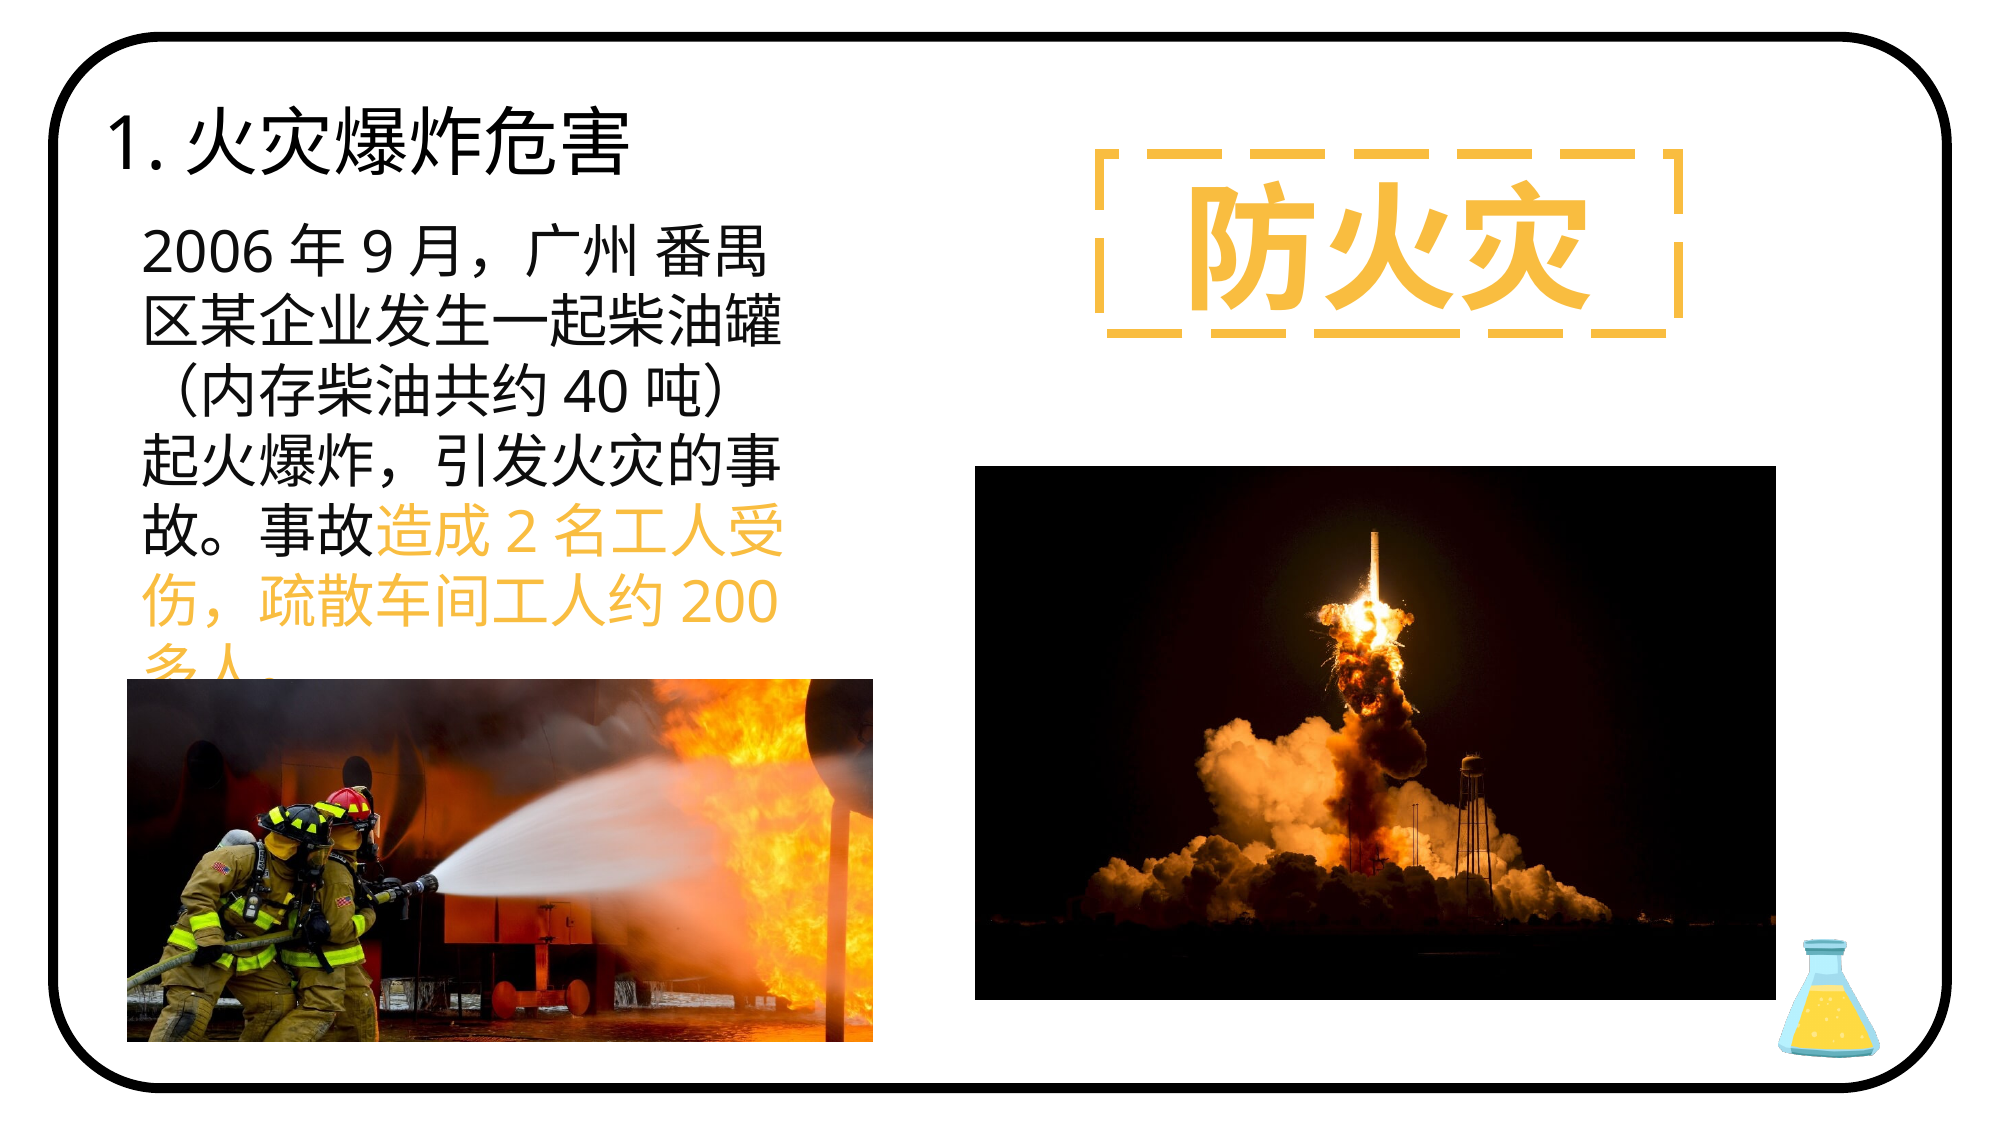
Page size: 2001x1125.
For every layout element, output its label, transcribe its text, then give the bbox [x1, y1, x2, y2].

picture [1778, 939, 1880, 1058]
picture [975, 466, 1776, 1000]
picture [127, 679, 873, 1042]
text_box 防火灾 [1099, 153, 1679, 335]
text_box 1.火灾爆炸危害 [88, 87, 738, 193]
text_box 2006年9月，广州 番禺区某企业发生一起柴油罐（内存柴油共约40吨）起火爆炸，引发火灾的事故。事故造成2名工人受伤，疏散车间工人约200多人。 [127, 207, 826, 679]
